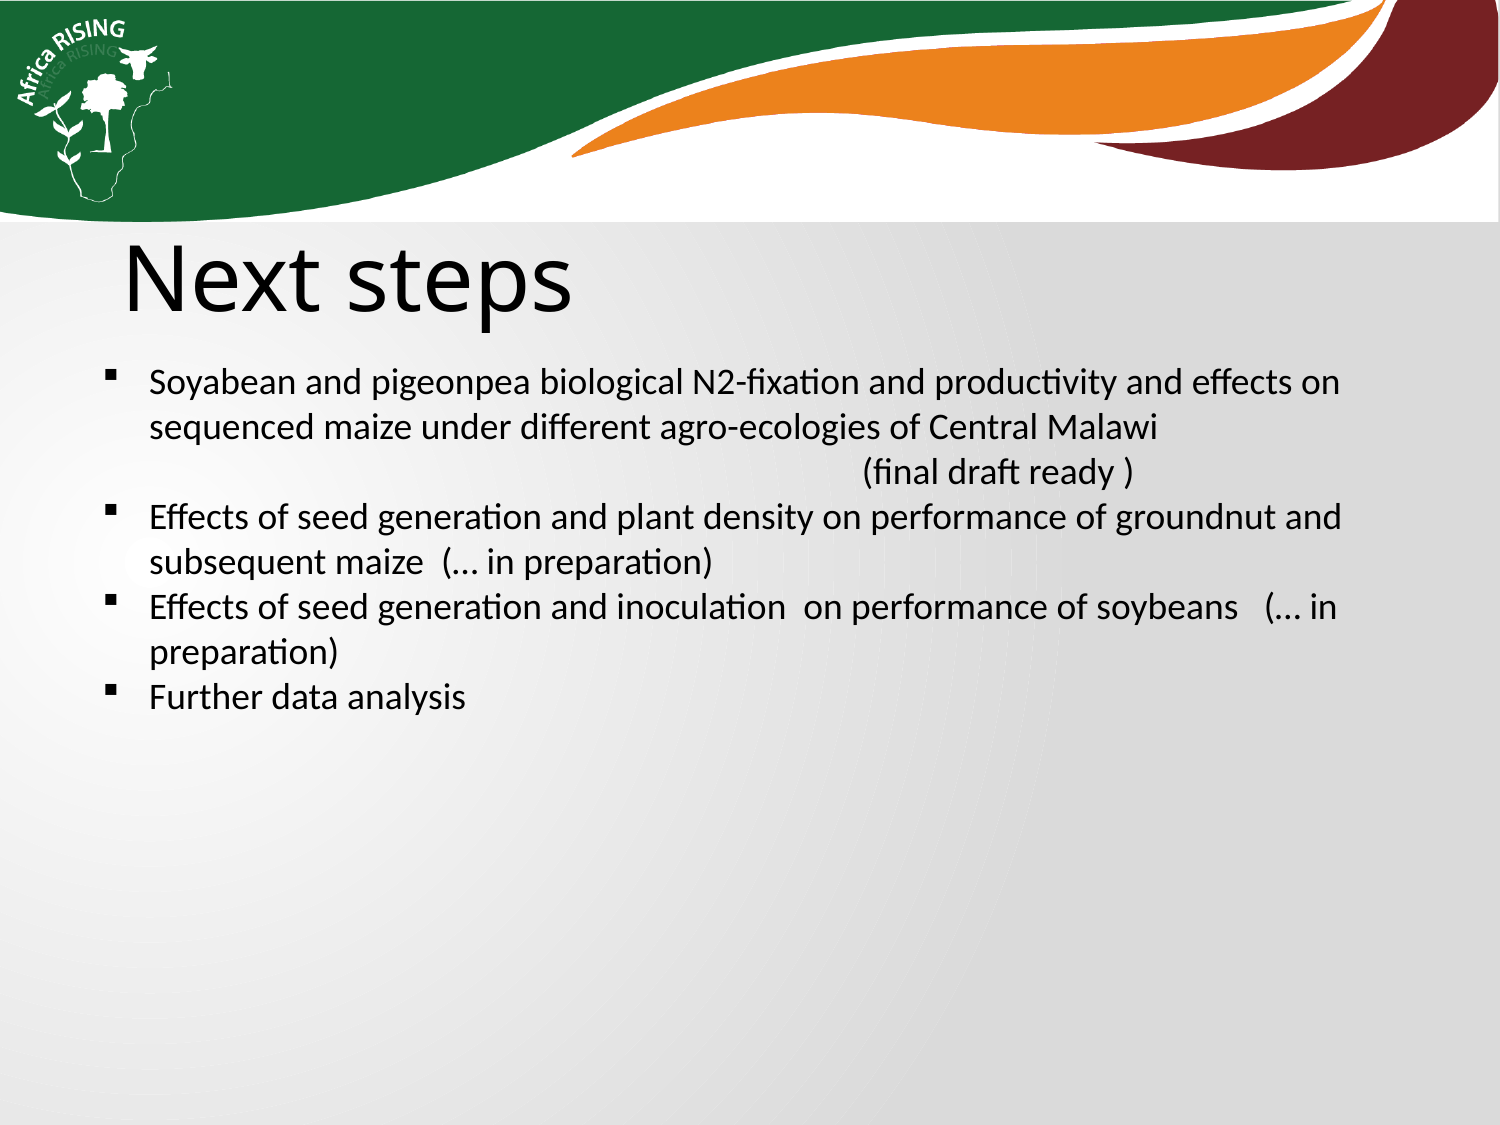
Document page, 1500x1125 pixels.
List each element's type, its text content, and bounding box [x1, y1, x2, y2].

text_box Soyabean and pigeonpea biological N2-fixation and productivity and effects on sequenced maize under different agro-ecologies of Central Malawi (final draft ready ) Effects of seed generation and plant density on performance of groundnut and subsequent maize (… in preparation) Effects of seed generation and inoculation on performance of soybeans (… in preparation) Further data analysis [87, 349, 1363, 725]
list Next steps [87, 212, 1363, 349]
picture [0, 0, 1499, 222]
